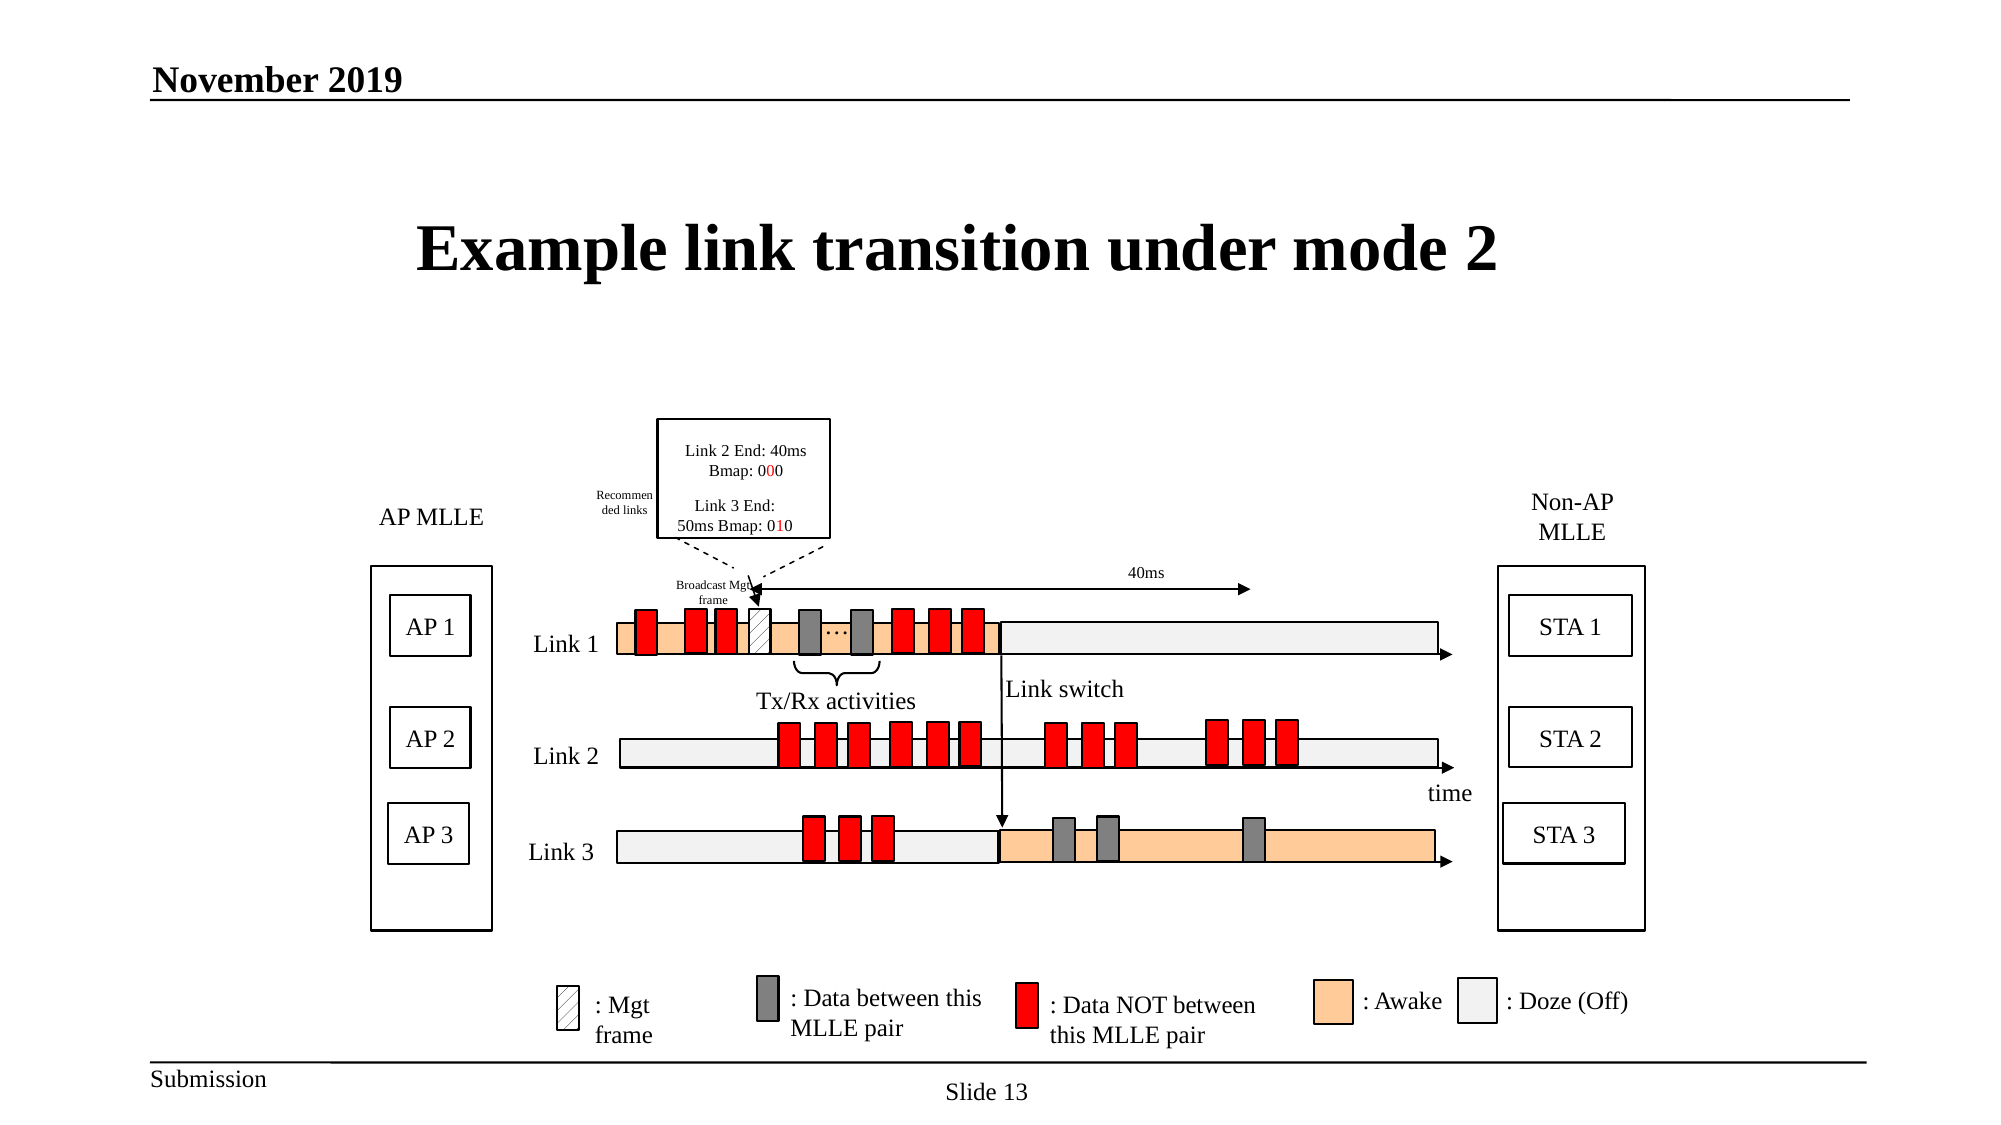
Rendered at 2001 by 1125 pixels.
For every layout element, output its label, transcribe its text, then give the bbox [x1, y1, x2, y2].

slide_number Slide 13 [928, 1074, 1045, 1125]
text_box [358, 419, 1664, 1058]
title Example link transition under mode 2 [108, 156, 1809, 331]
footer Dibakar Das, Intel [1034, 1061, 1869, 1124]
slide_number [152, 54, 412, 101]
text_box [763, 546, 824, 577]
